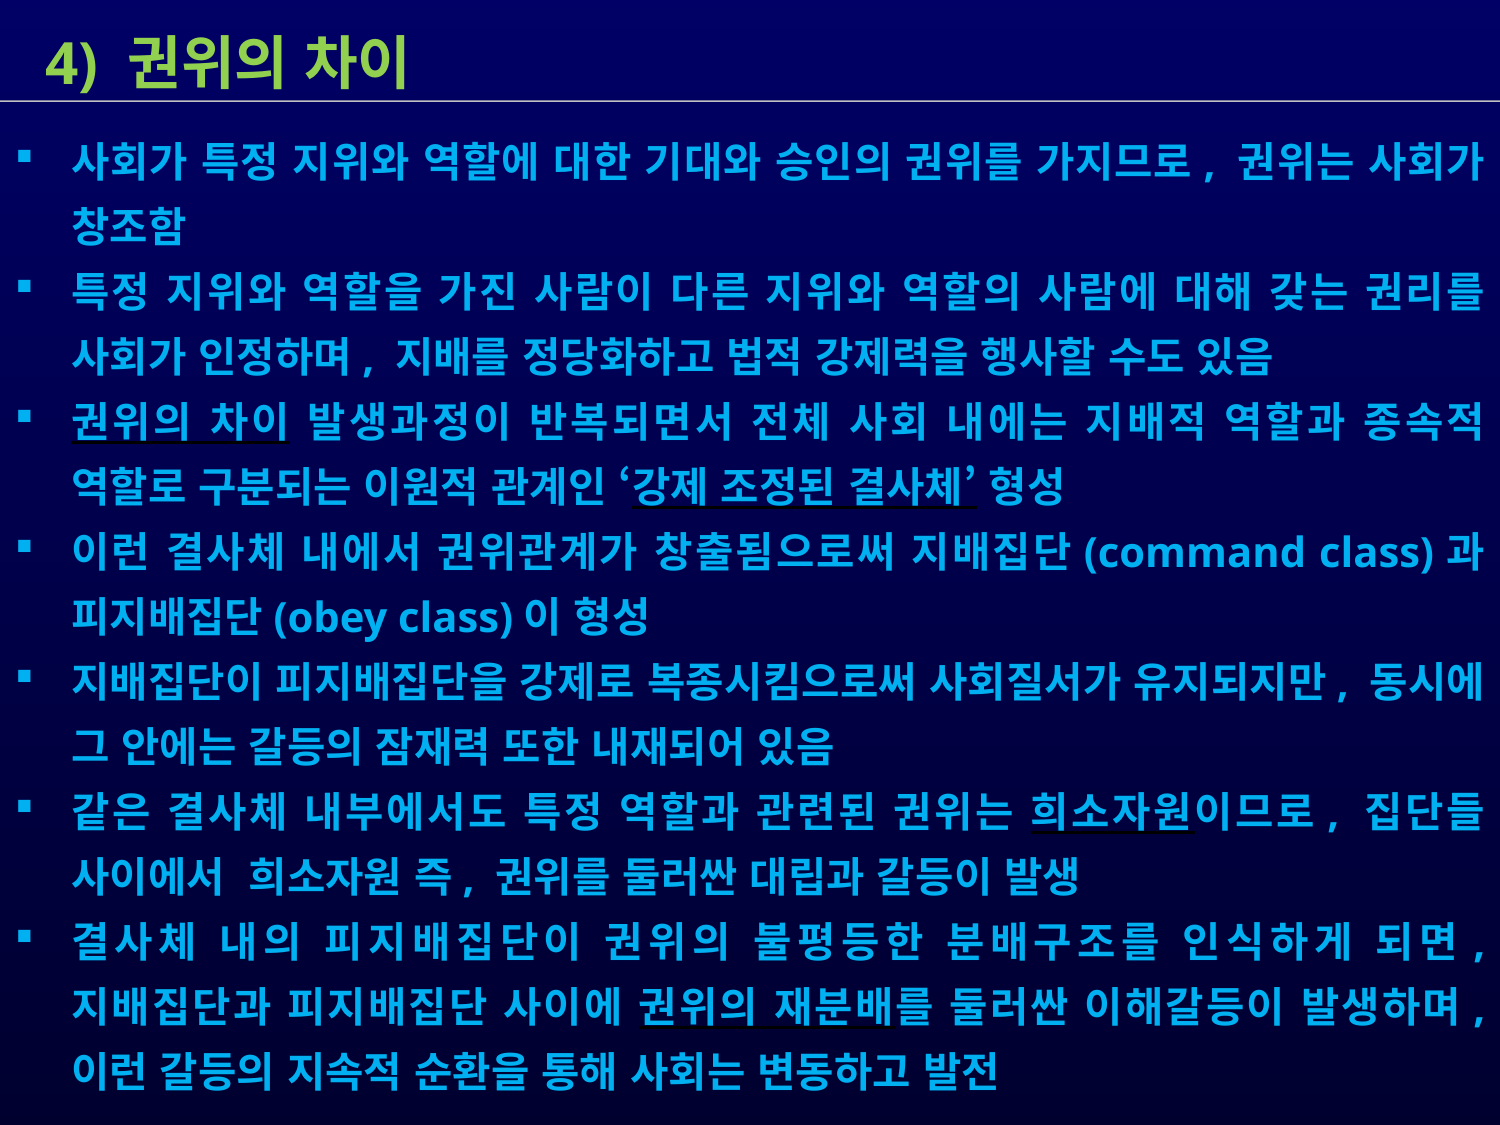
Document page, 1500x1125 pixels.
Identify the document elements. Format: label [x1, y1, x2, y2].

text_box [0, 18, 1500, 1105]
